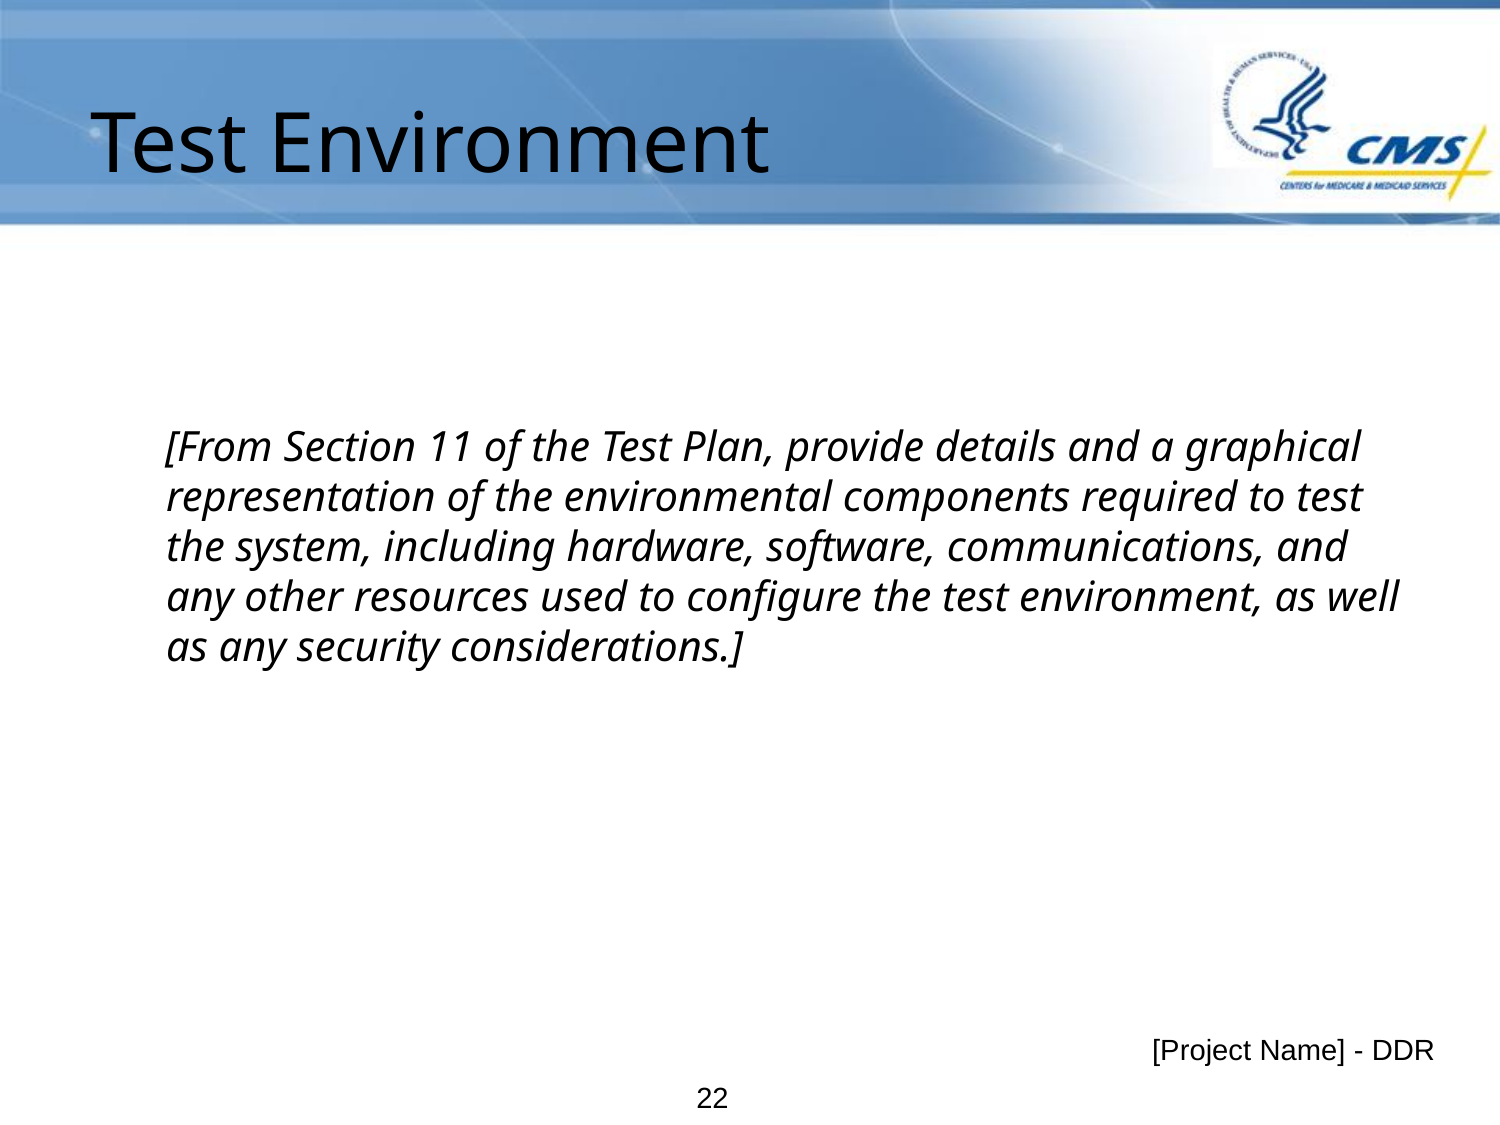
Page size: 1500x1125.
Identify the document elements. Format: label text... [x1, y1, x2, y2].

picture [0, 0, 1500, 1125]
footer [Project Name] - DDR [974, 1023, 1451, 1103]
title Test Environment [74, 44, 1426, 233]
slide_number 21 [537, 1071, 888, 1125]
text_box [From Section 11 of the Test Plan, provide details and a graphical representation of the environmental components required to test the system, including hardware, software, communications, and any other resources used to configure the test environment, as well as any security considerations.] [74, 412, 1425, 863]
